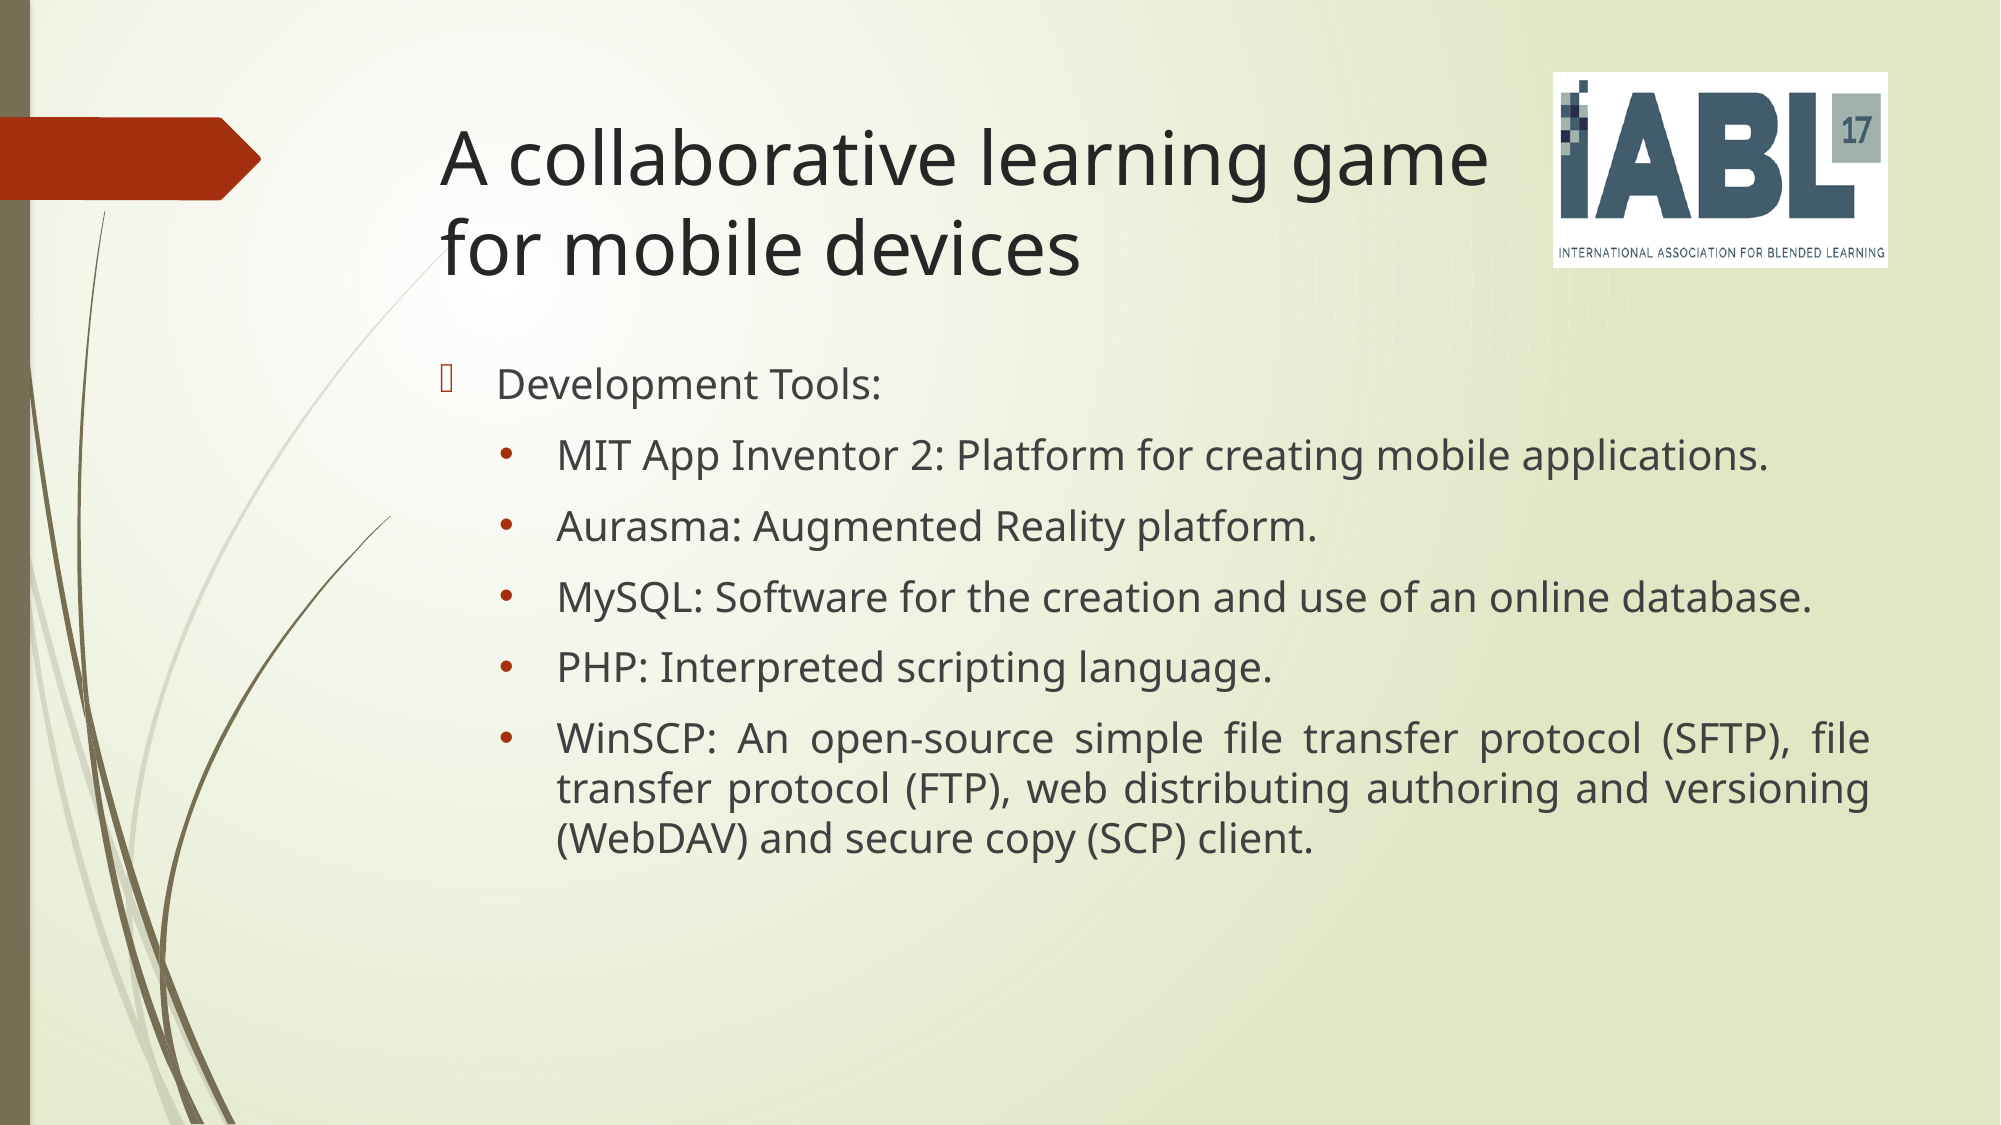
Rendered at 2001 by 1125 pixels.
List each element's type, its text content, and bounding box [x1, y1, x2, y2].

list Development Tools: MIT App Inventor 2: Platform for creating mobile applications. Aurasma: Augmented Reality platform. MySQL: Software for the creation and use of an online database. PHP: Interpreted scripting language. WinSCP: An open-source simple file transfer protocol (SFTP), file transfer protocol (FTP), web distributing authoring and versioning (WebDAV) and secure copy (SCP) client. [424, 350, 1887, 1094]
picture [1553, 72, 1888, 268]
title A collaborative learning game for mobile devices [425, 102, 1888, 313]
